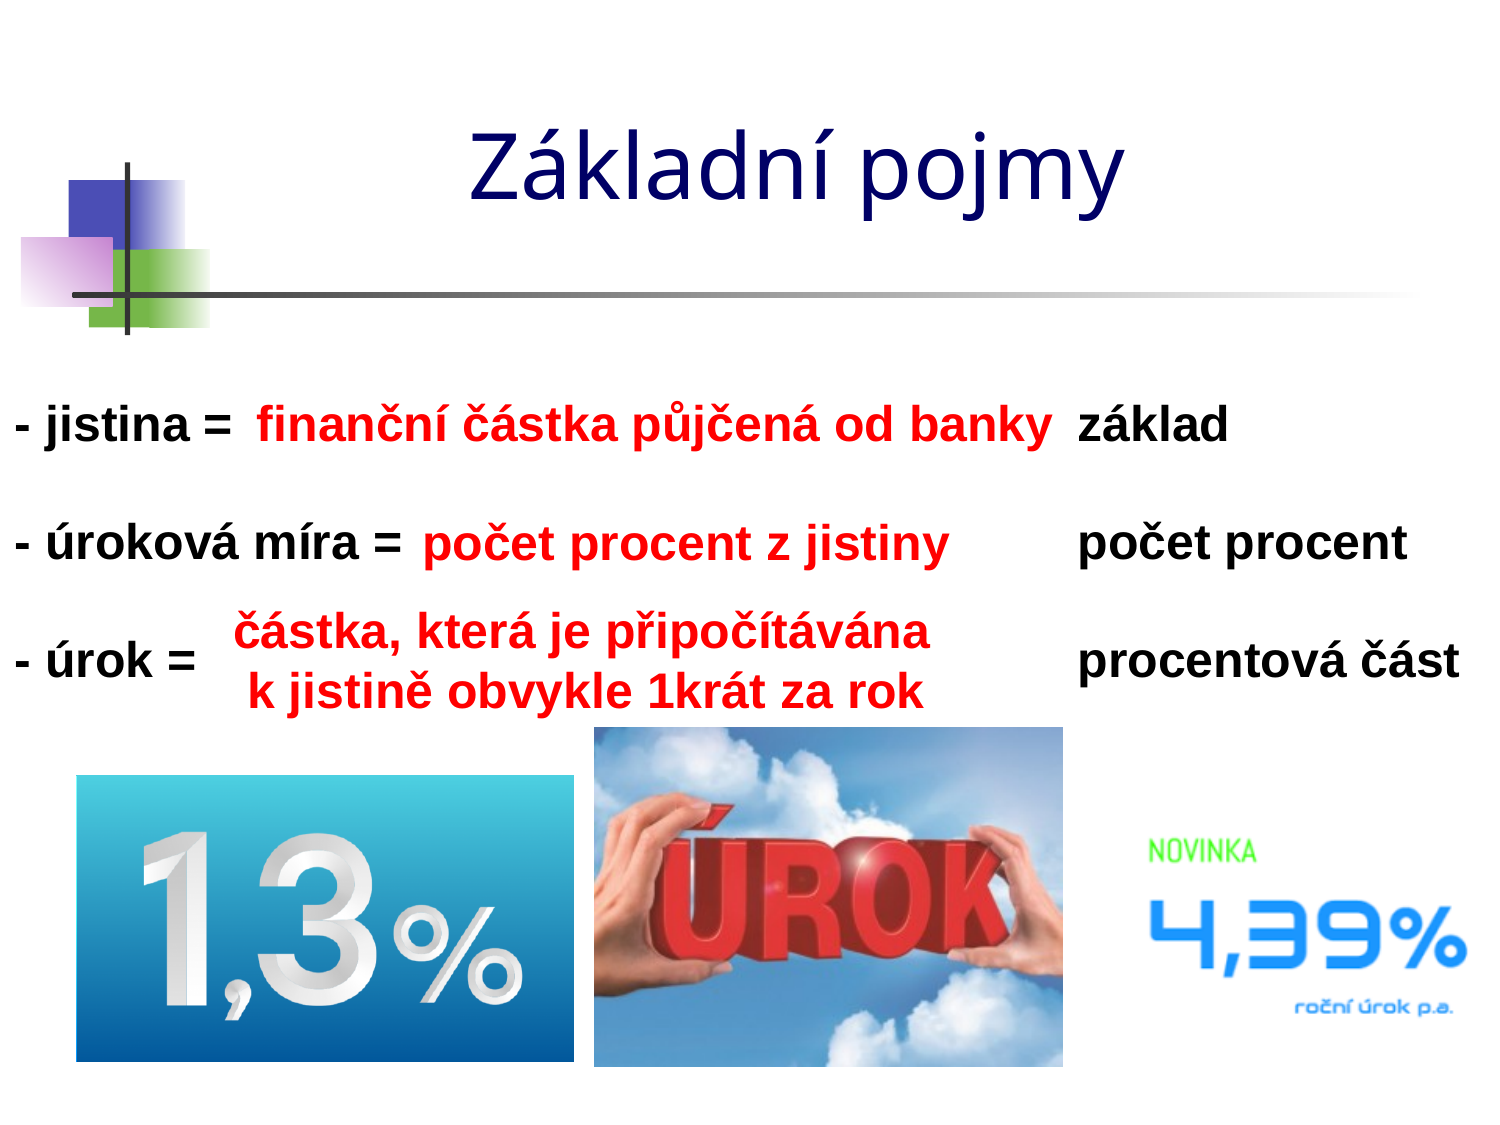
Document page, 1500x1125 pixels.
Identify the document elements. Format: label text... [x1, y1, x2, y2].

text_box Základní pojmy [158, 42, 1437, 283]
picture [593, 727, 1064, 1068]
picture [76, 774, 574, 1063]
text_box částka, která je připočítávána k jistině obvykle 1krát za rok [218, 591, 1069, 727]
picture [1127, 773, 1480, 1125]
text_box počet procent z jistiny [407, 503, 1010, 578]
text_box - jistina = [0, 383, 242, 459]
text_box počet procent [1062, 501, 1446, 577]
text_box - úroková míra = [0, 501, 431, 577]
text_box - úrok = [0, 620, 218, 695]
text_box procentová část [1062, 620, 1500, 695]
text_box základ [1062, 383, 1246, 459]
text_box finanční částka půjčená od banky [242, 383, 1062, 459]
